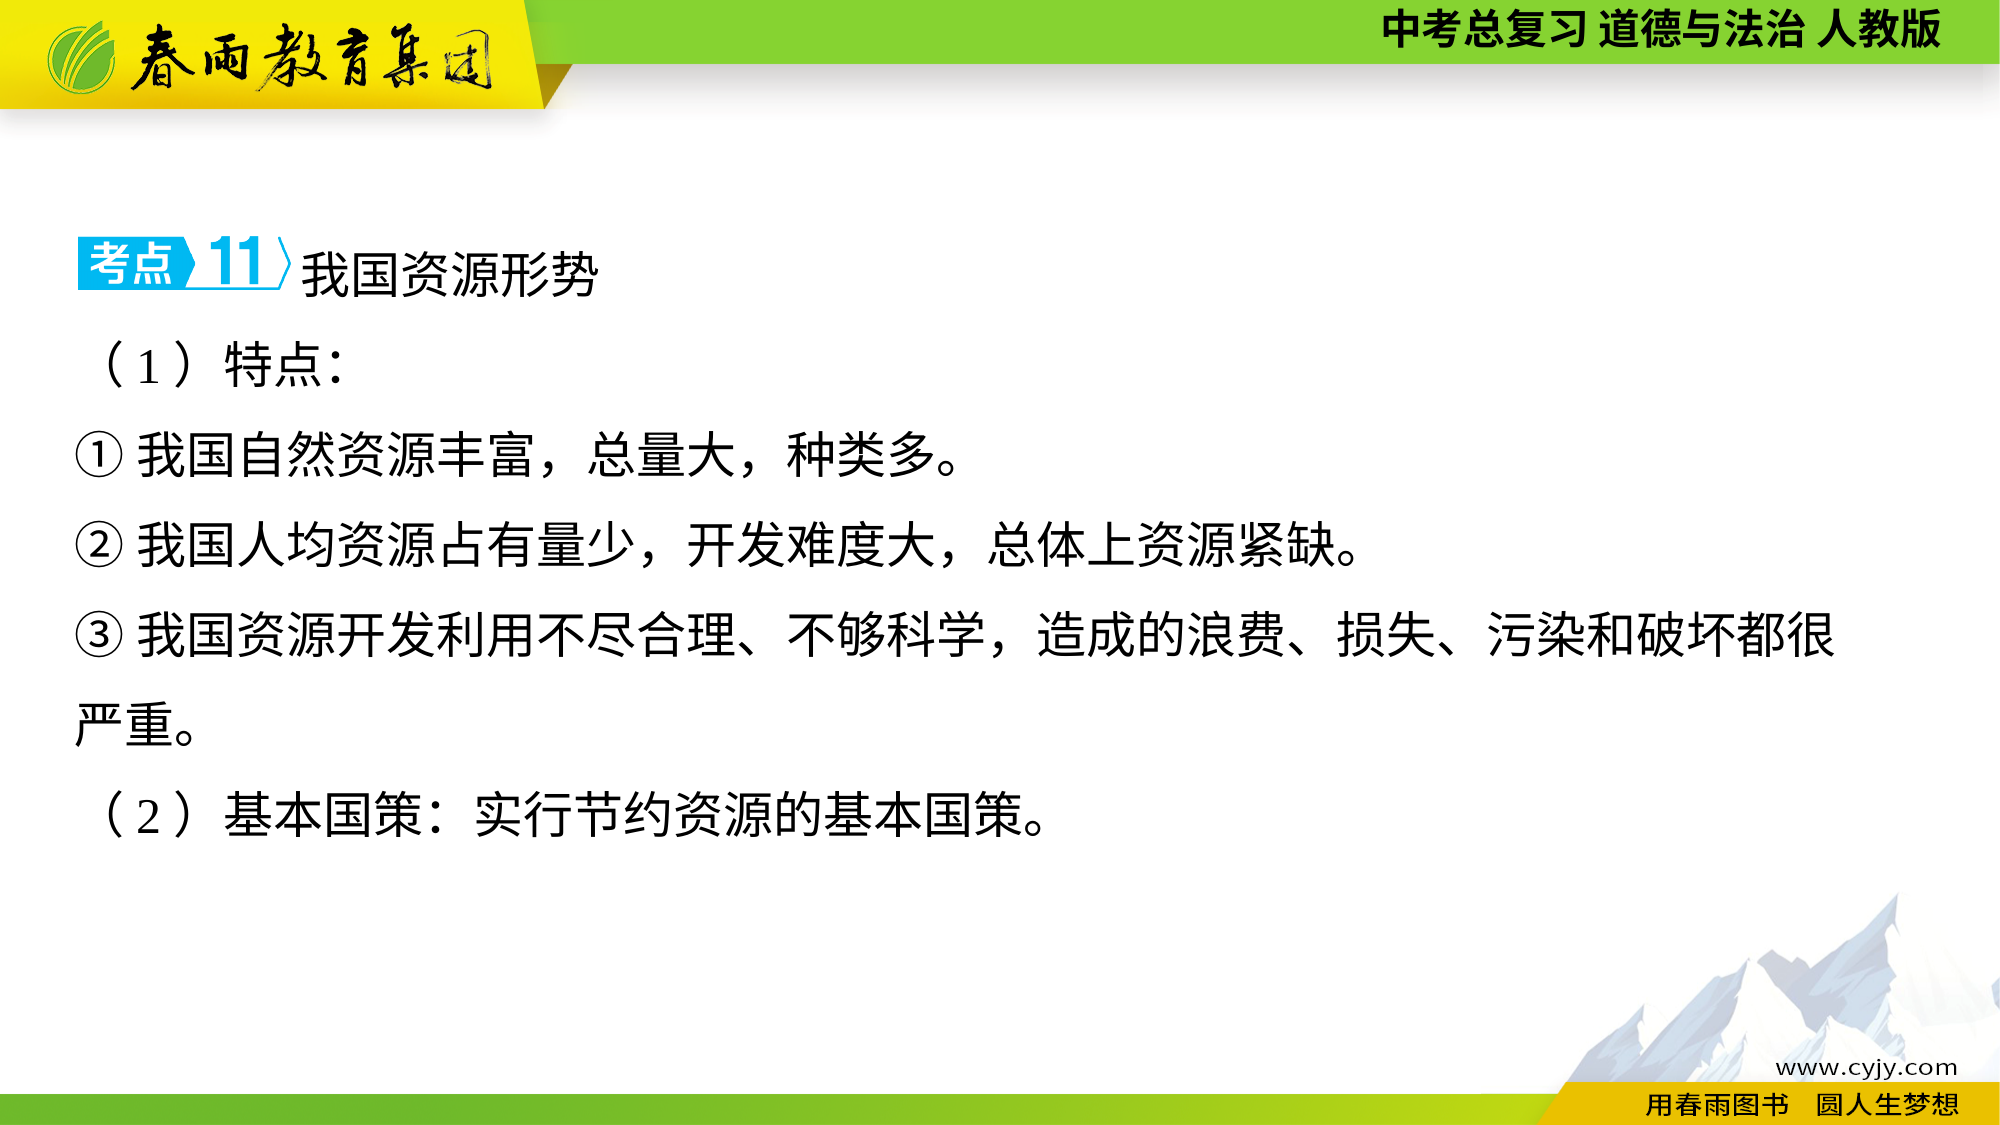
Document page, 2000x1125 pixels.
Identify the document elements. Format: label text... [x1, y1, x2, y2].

list 我国资源形势 （1）特点： ①我国自然资源丰富，总量大，种类多。 ②我国人均资源占有量少，开发难度大，总体上资源紧缺。 ③我国资源开发利用不尽合理、不够科学，造成的浪费、损失、污染和破坏都很 严重。 （2）基本国策：实行节约资源的基本国策。 [59, 206, 1944, 858]
picture [0, 0, 2000, 1125]
